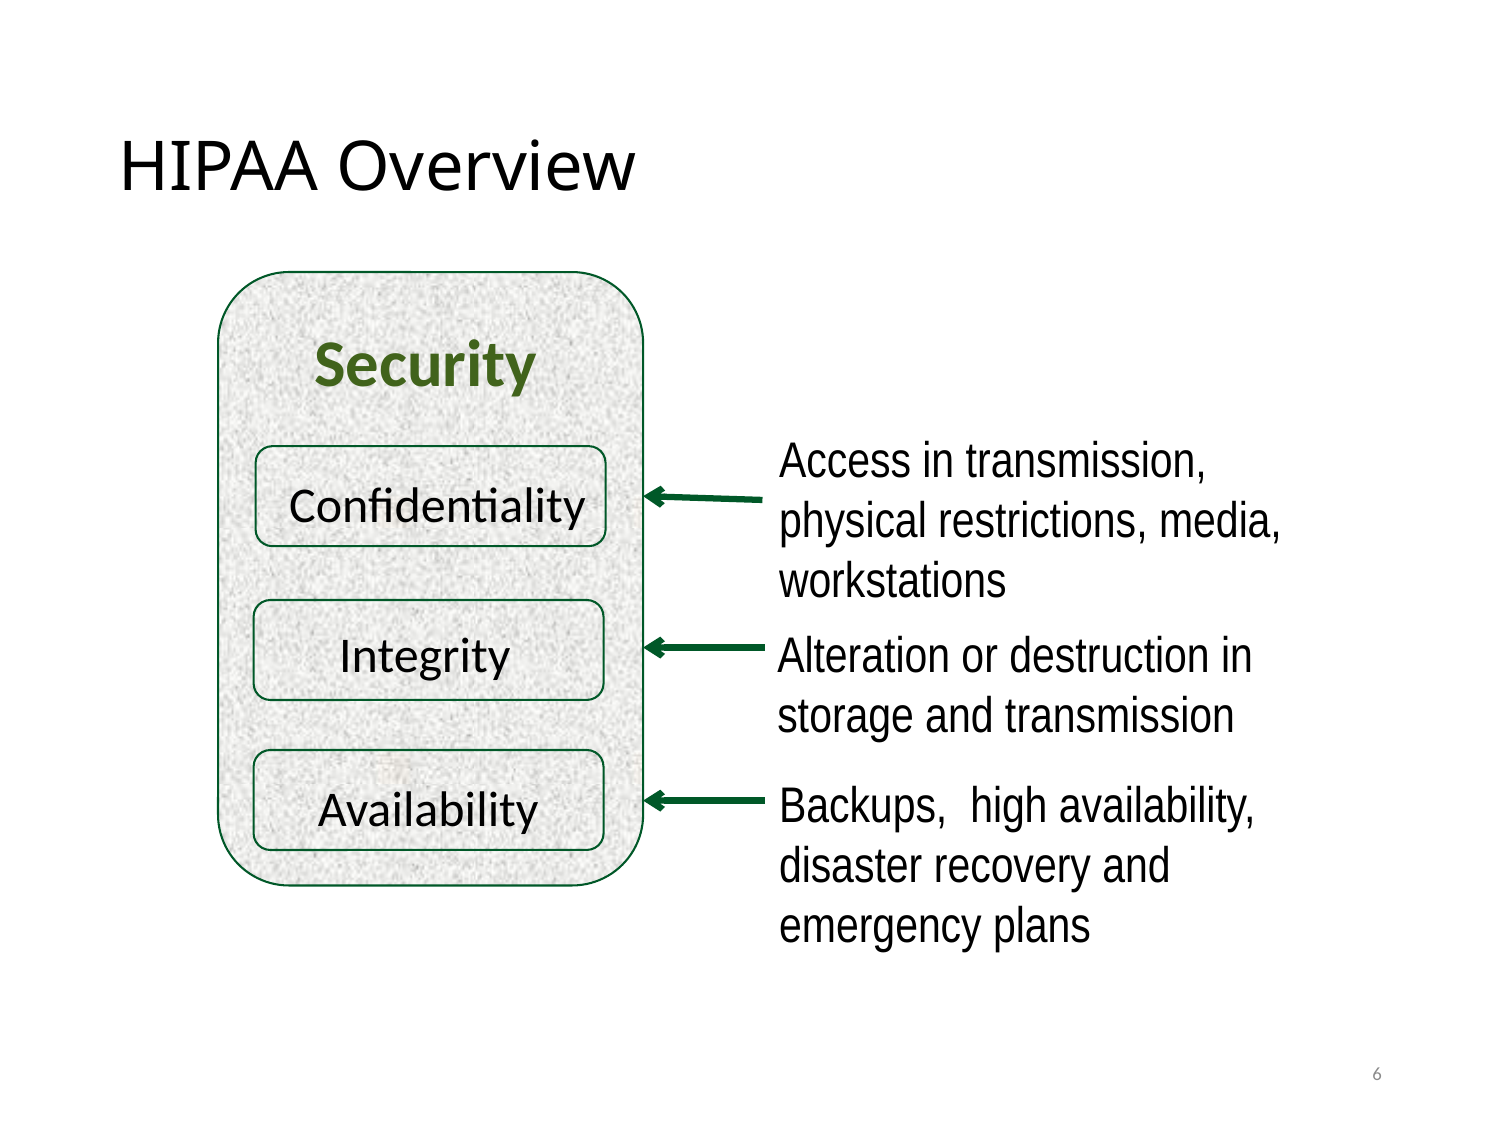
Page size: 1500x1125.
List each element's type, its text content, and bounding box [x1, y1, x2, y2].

text_box Security [275, 312, 578, 408]
text_box [216, 270, 645, 887]
text_box Access in transmission, physical restrictions, media, workstations [764, 420, 1302, 616]
text_box [252, 748, 605, 852]
title HIPAA Overview [103, 59, 1397, 278]
text_box Alteration or destruction in storage and transmission [762, 615, 1300, 751]
text_box Backups, high availability, disaster recovery and emergency plans [764, 765, 1302, 961]
text_box [254, 445, 607, 548]
text_box Availability [278, 768, 579, 844]
text_box Confidentiality [262, 464, 613, 540]
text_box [643, 496, 763, 500]
text_box [252, 598, 605, 702]
slide_number 6 [1059, 1042, 1397, 1103]
text_box Integrity [274, 615, 575, 691]
